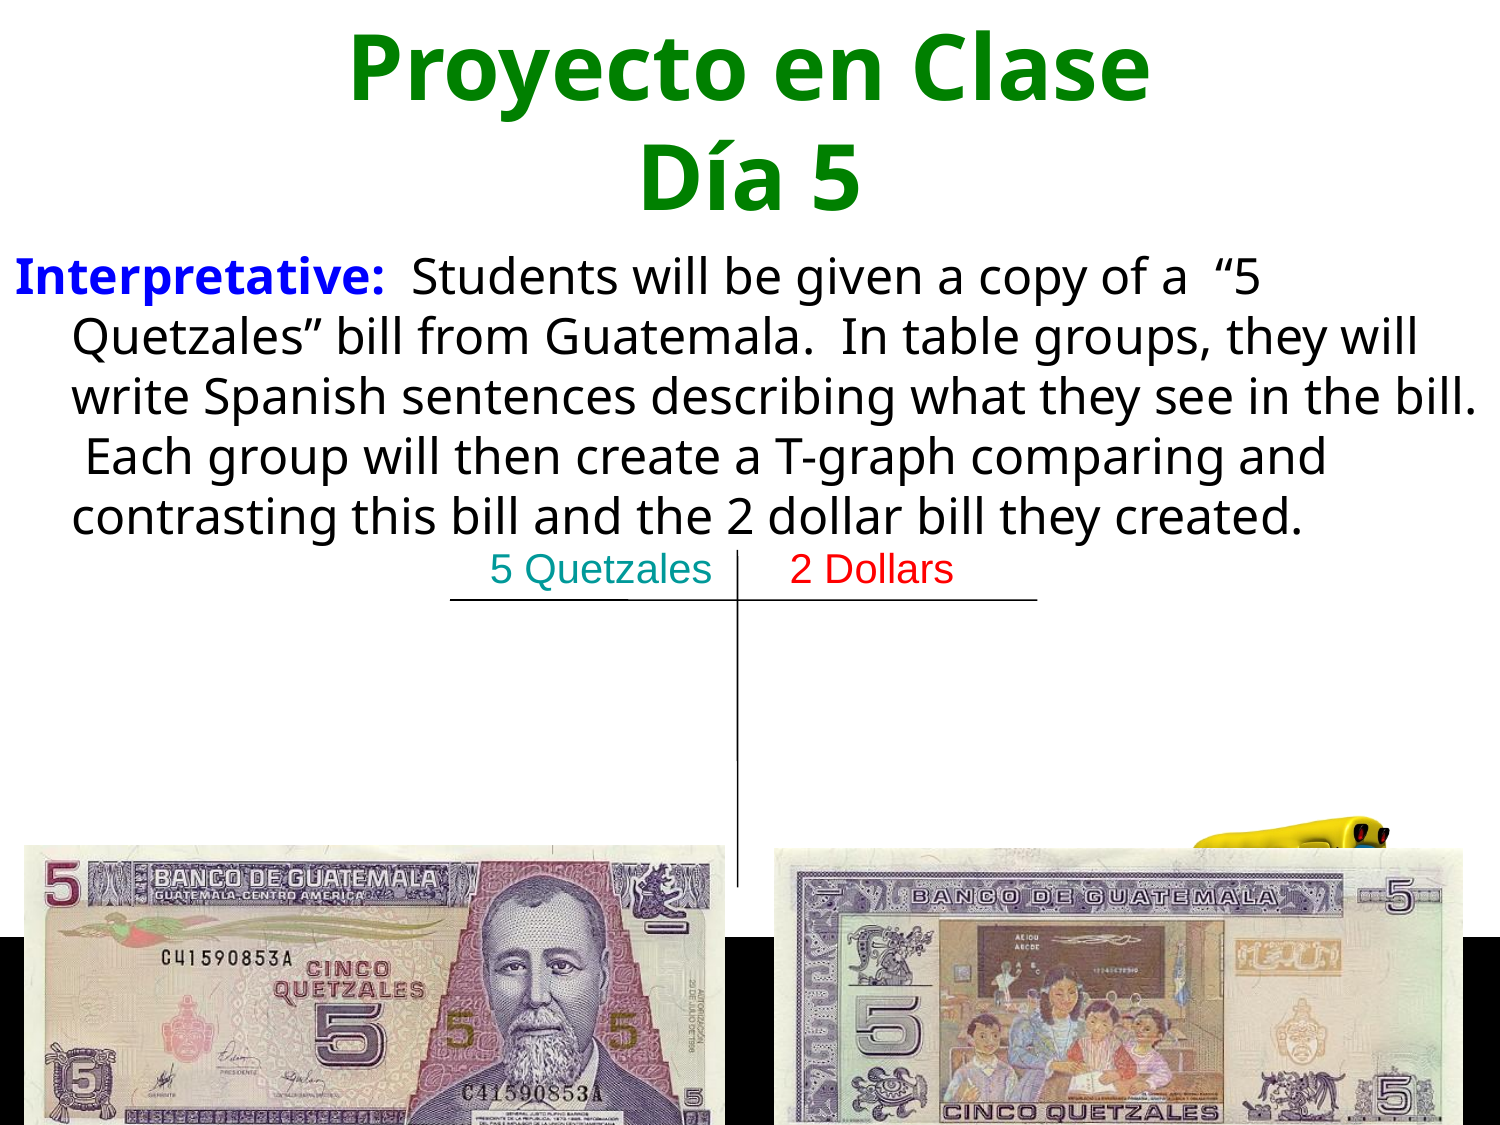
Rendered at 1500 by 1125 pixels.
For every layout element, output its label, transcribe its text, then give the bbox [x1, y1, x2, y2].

picture [24, 845, 726, 1125]
title Proyecto en Clase Día 5 [75, 24, 1425, 213]
text_box 5 Quetzales [474, 534, 750, 600]
picture [774, 800, 1463, 1125]
list Interpretative: Students will be given a copy of a “5 Quetzales” bill from Guatemala. In table groups, they will write Spanish sentences describing what they see in the bill. Each group will then create a T-graph comparing and contrasting this bill and the 2 dollar bill they created. [0, 237, 1500, 613]
text_box 2 Dollars [774, 534, 1000, 600]
